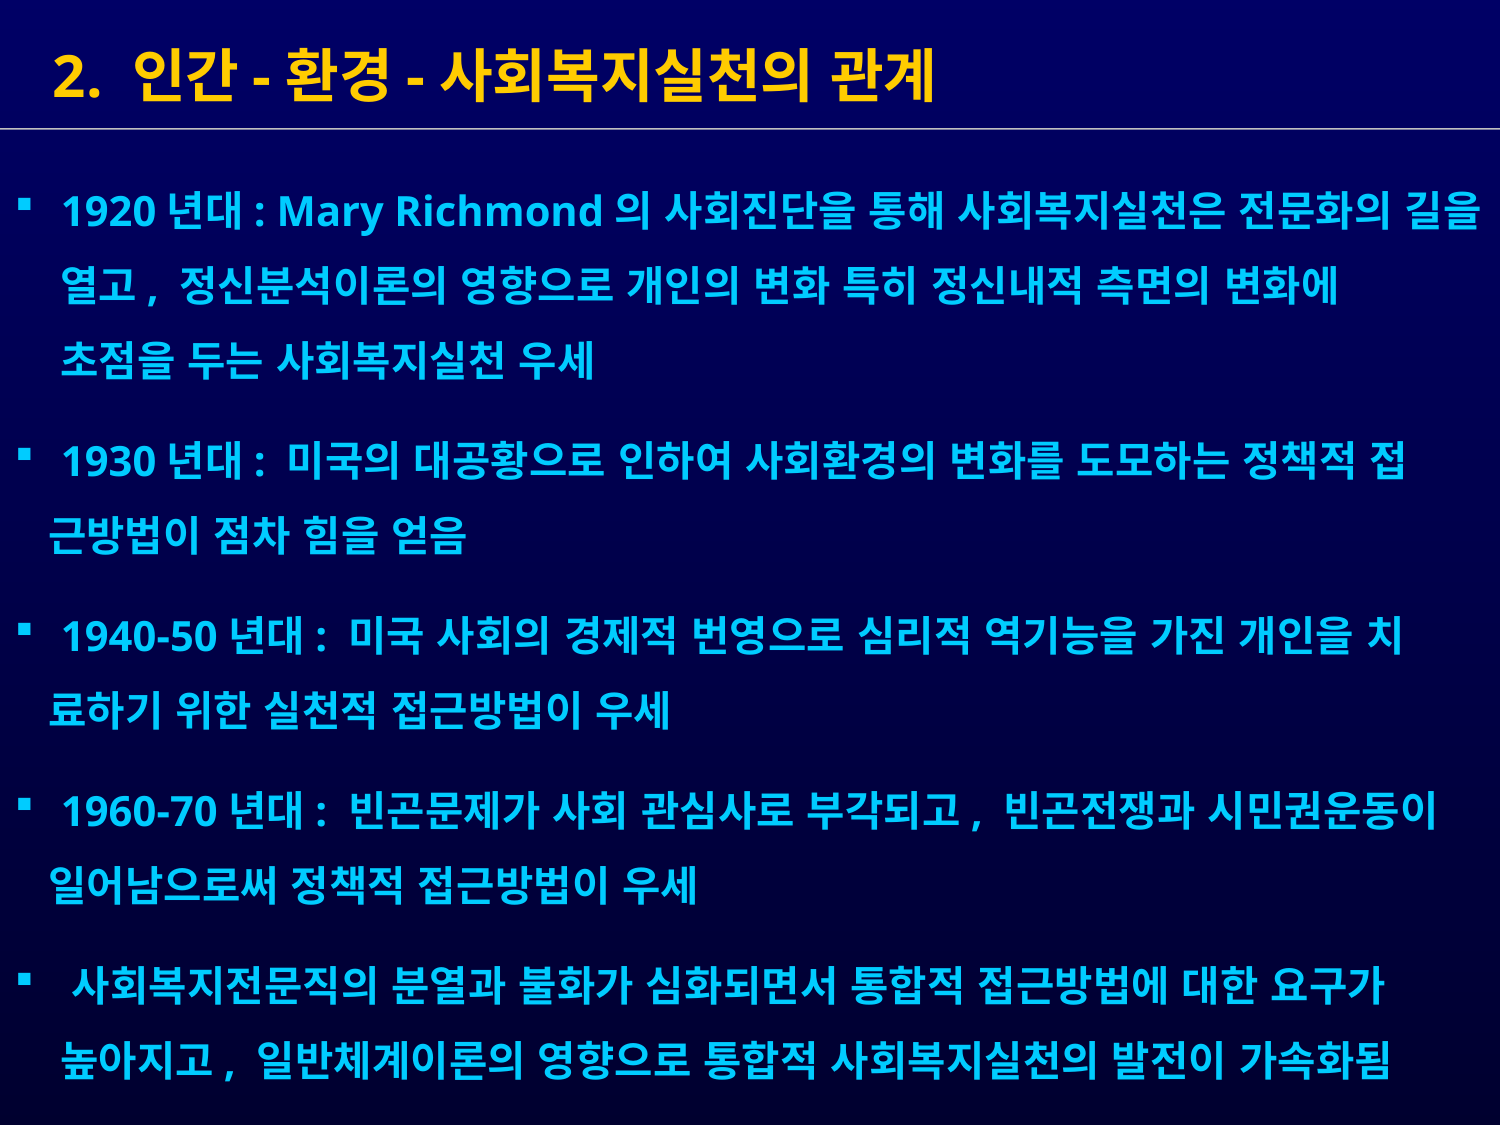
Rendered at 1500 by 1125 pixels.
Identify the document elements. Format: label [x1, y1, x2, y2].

text_box [0, 31, 1500, 1102]
